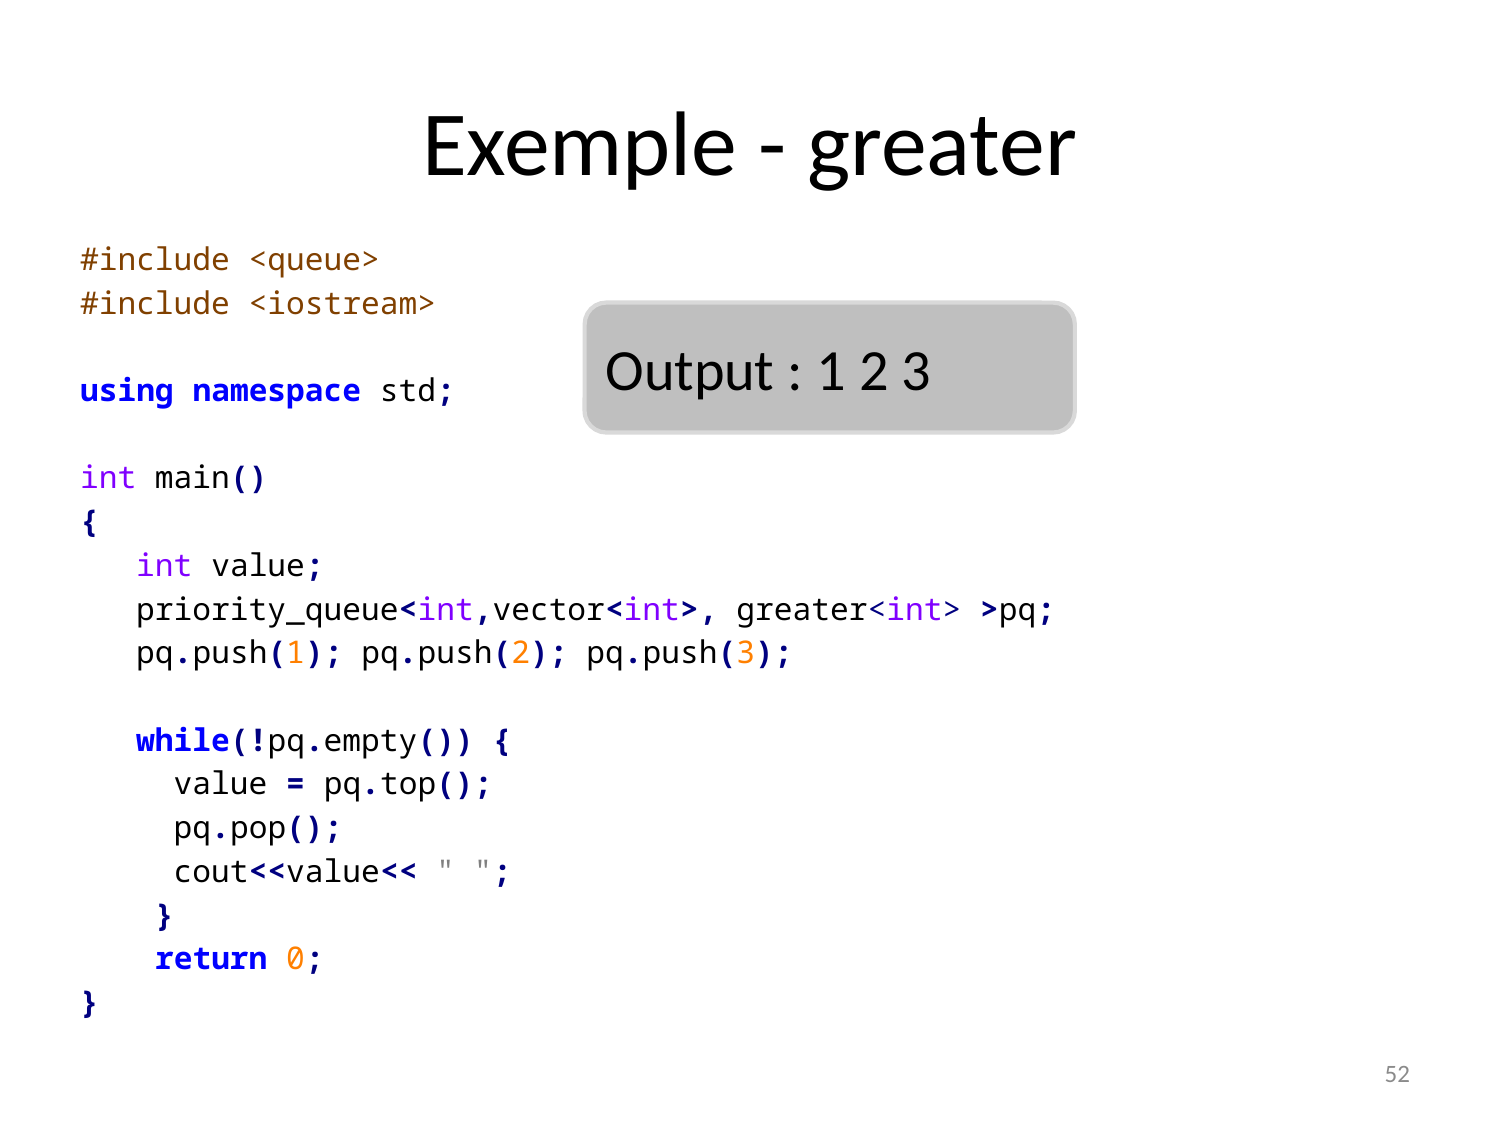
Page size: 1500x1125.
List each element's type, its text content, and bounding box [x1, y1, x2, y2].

title Exemple - greater [75, 45, 1425, 233]
slide_number 52 [1074, 1042, 1425, 1103]
list #include <queue> #include <iostream> using namespace std; int main() { int value; priority_queue<int,vector<int>, greater<int> >pq; pq.push(1); pq.push(2); pq.push(3); while(!pq.empty()) { value = pq.top(); pq.pop(); cout<<value<< " "; } return 0; } [64, 231, 1415, 1047]
